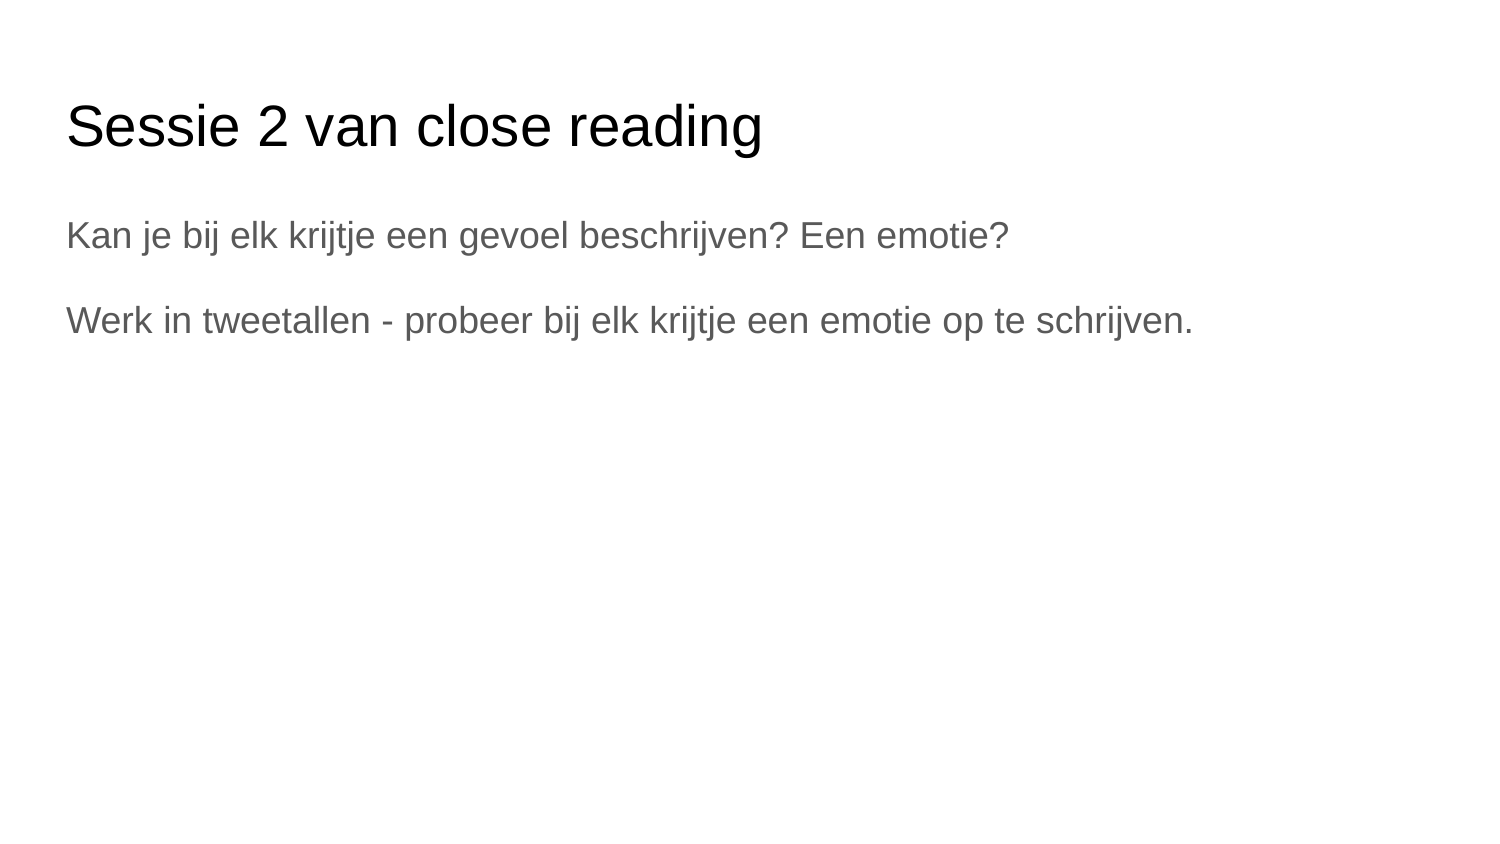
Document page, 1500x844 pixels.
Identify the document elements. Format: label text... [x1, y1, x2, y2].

title Sessie 2 van close reading [51, 72, 1449, 167]
list Kan je bij elk krijtje een gevoel beschrijven? Een emotie? Werk in tweetallen - probeer bij elk krijtje een emotie op te schrijven. [51, 189, 1449, 750]
